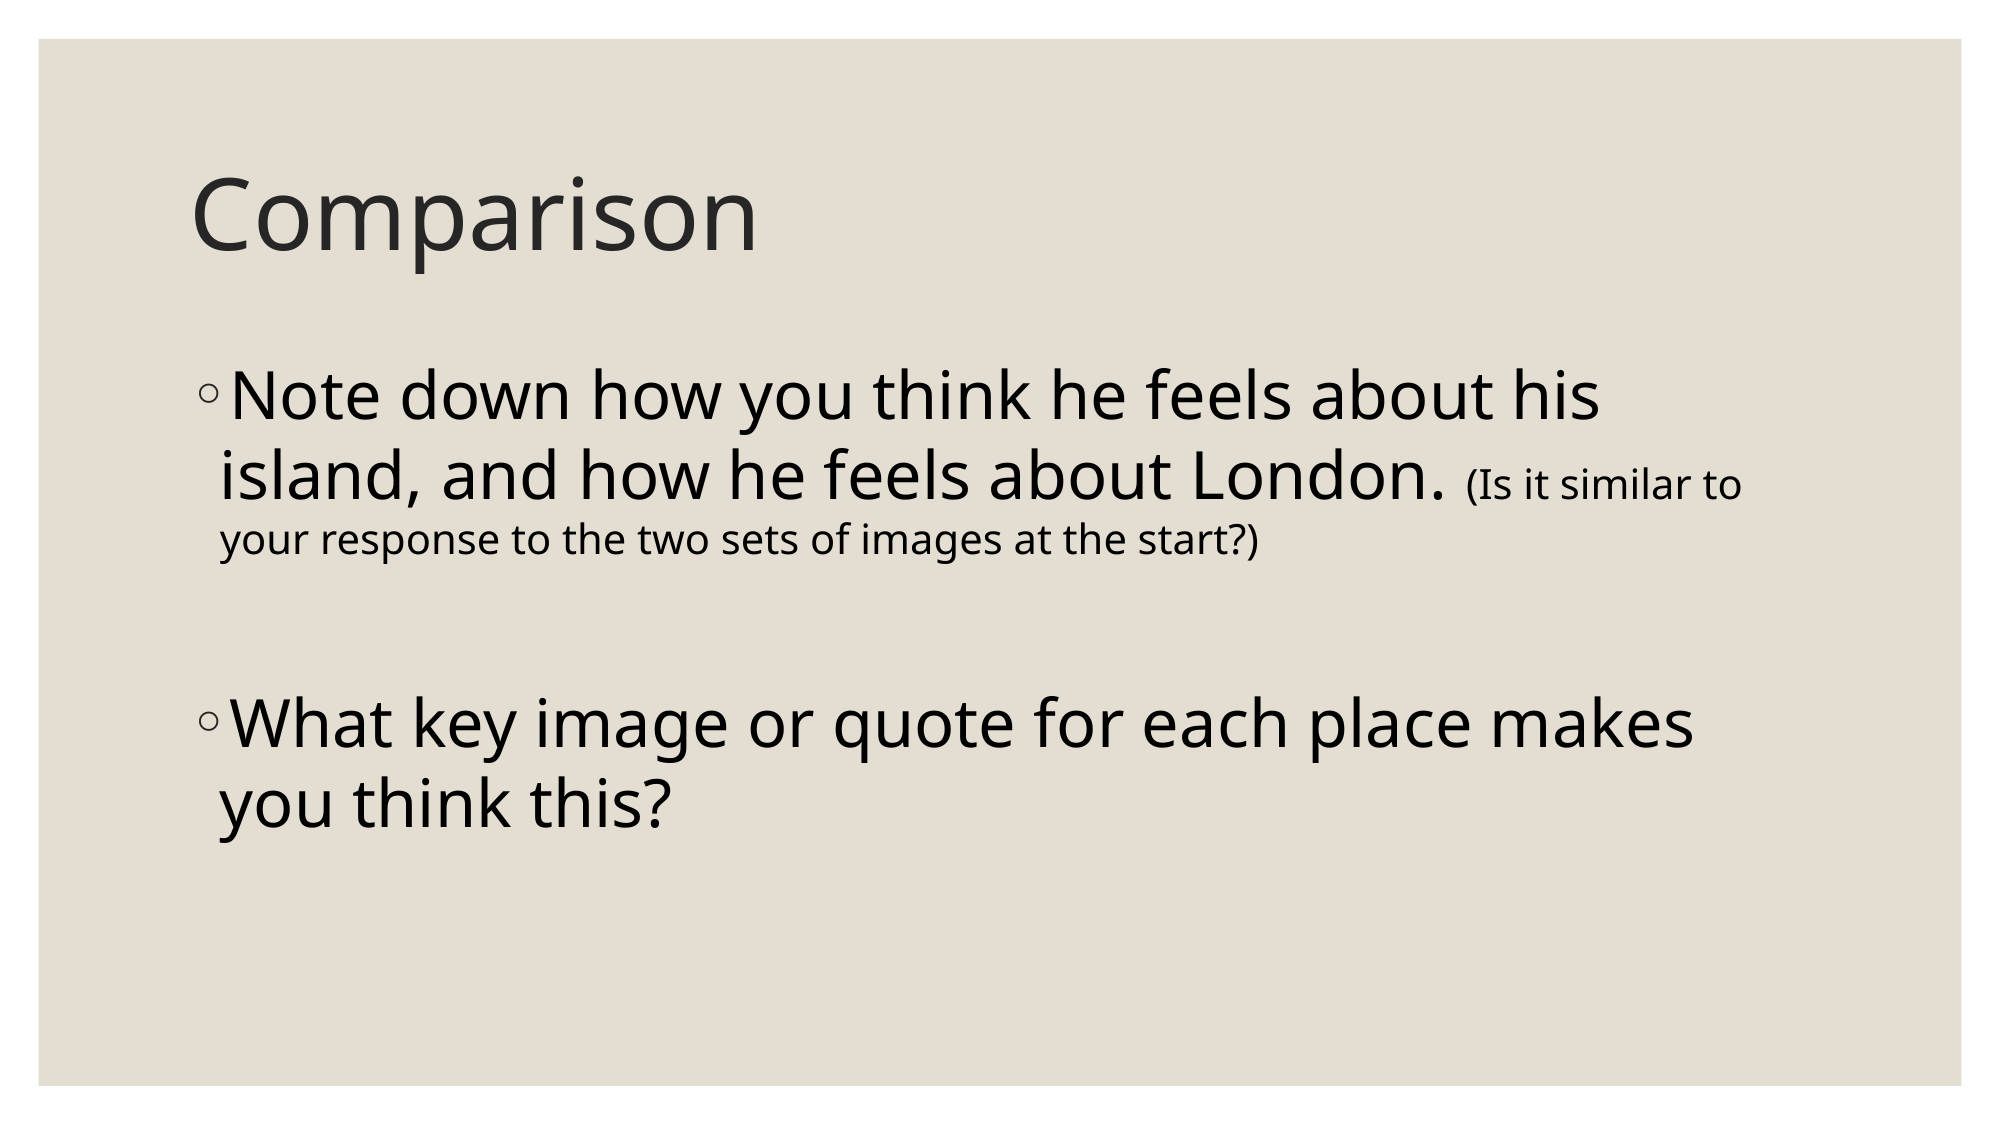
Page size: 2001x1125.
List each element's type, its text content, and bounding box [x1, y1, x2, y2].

list Note down how you think he feels about his island, and how he feels about London. (Is it similar to your response to the two sets of images at the start?) What key image or quote for each place makes you think this? [174, 345, 1825, 990]
title Comparison [174, 105, 1825, 331]
